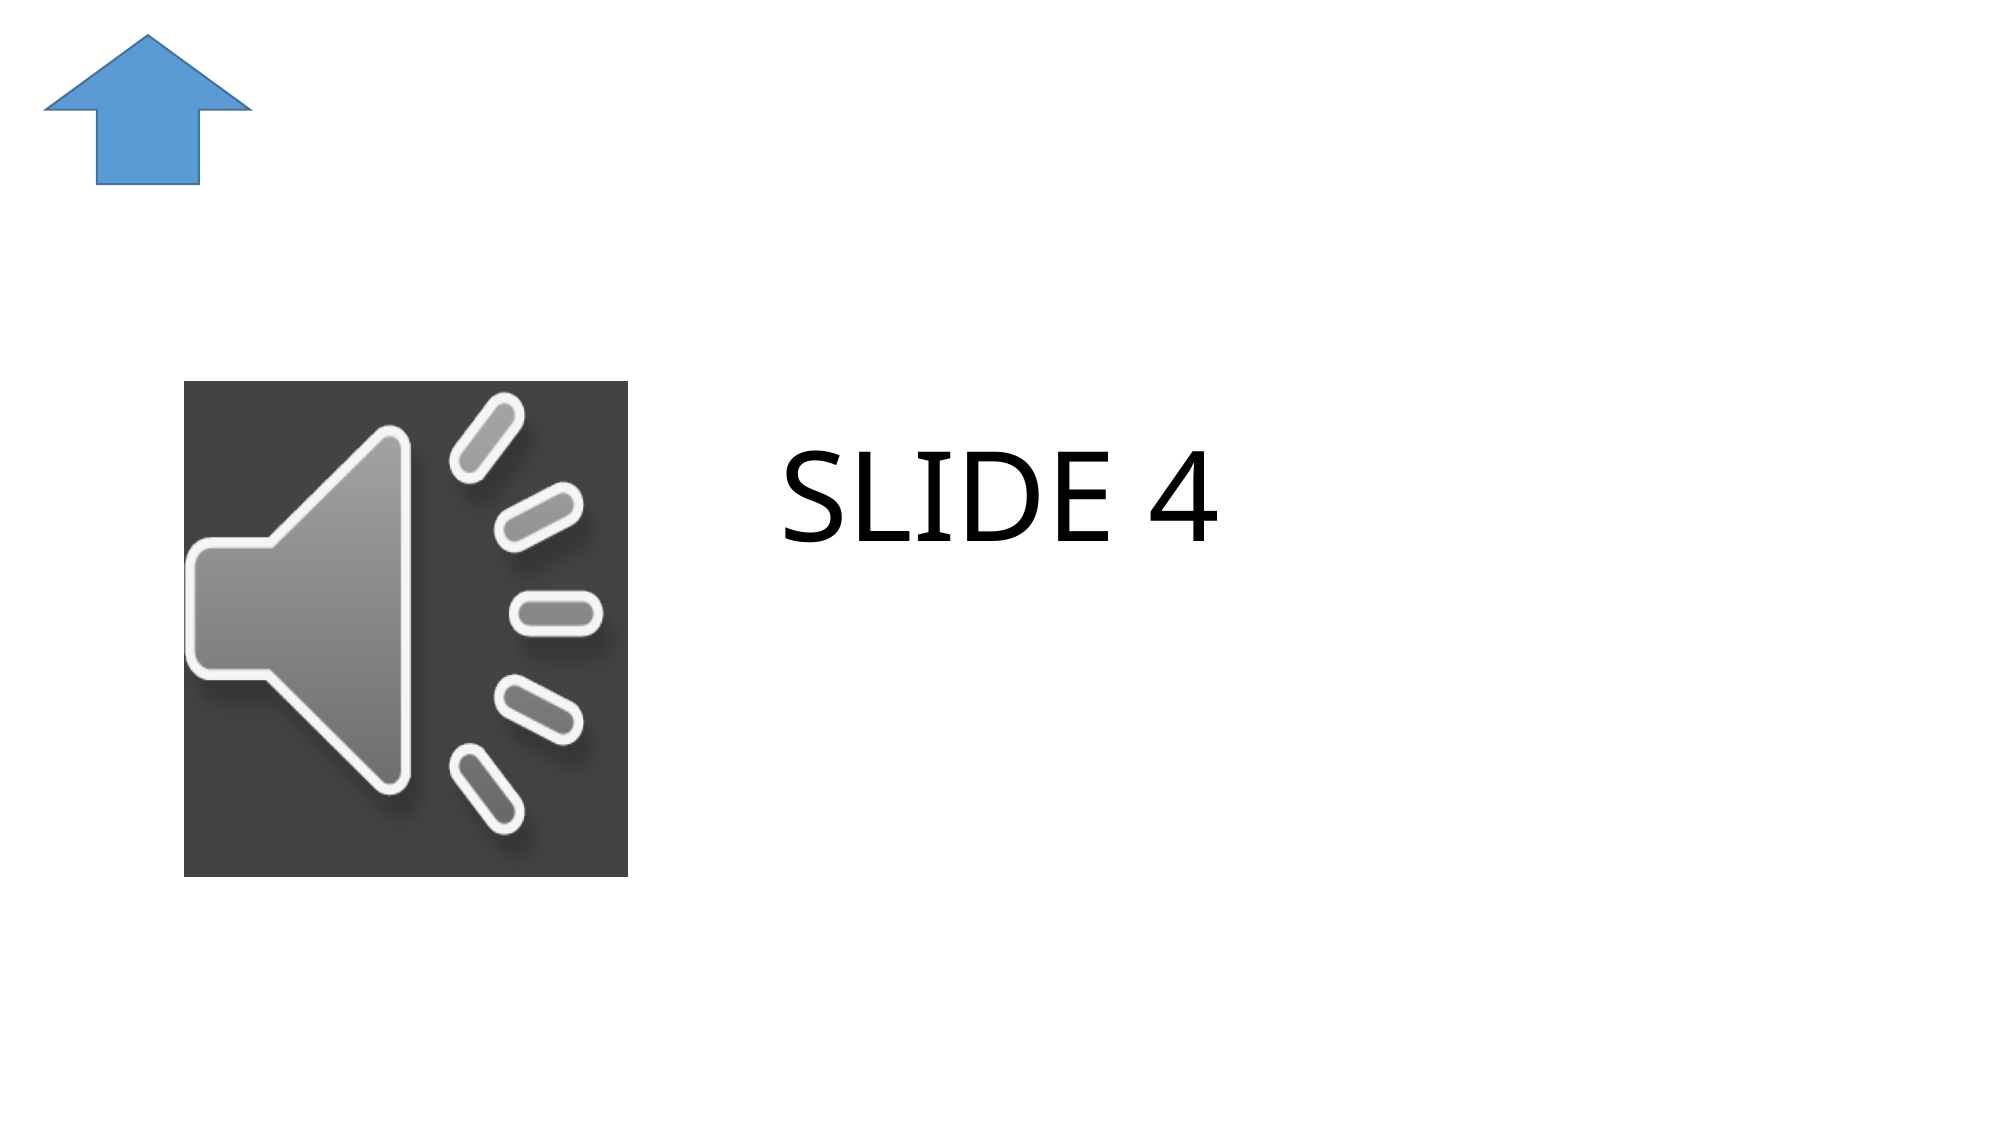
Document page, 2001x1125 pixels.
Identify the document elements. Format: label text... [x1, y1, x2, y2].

text_box [42, 33, 254, 186]
title SLIDE 4 [249, 184, 1750, 576]
picture [183, 379, 630, 878]
